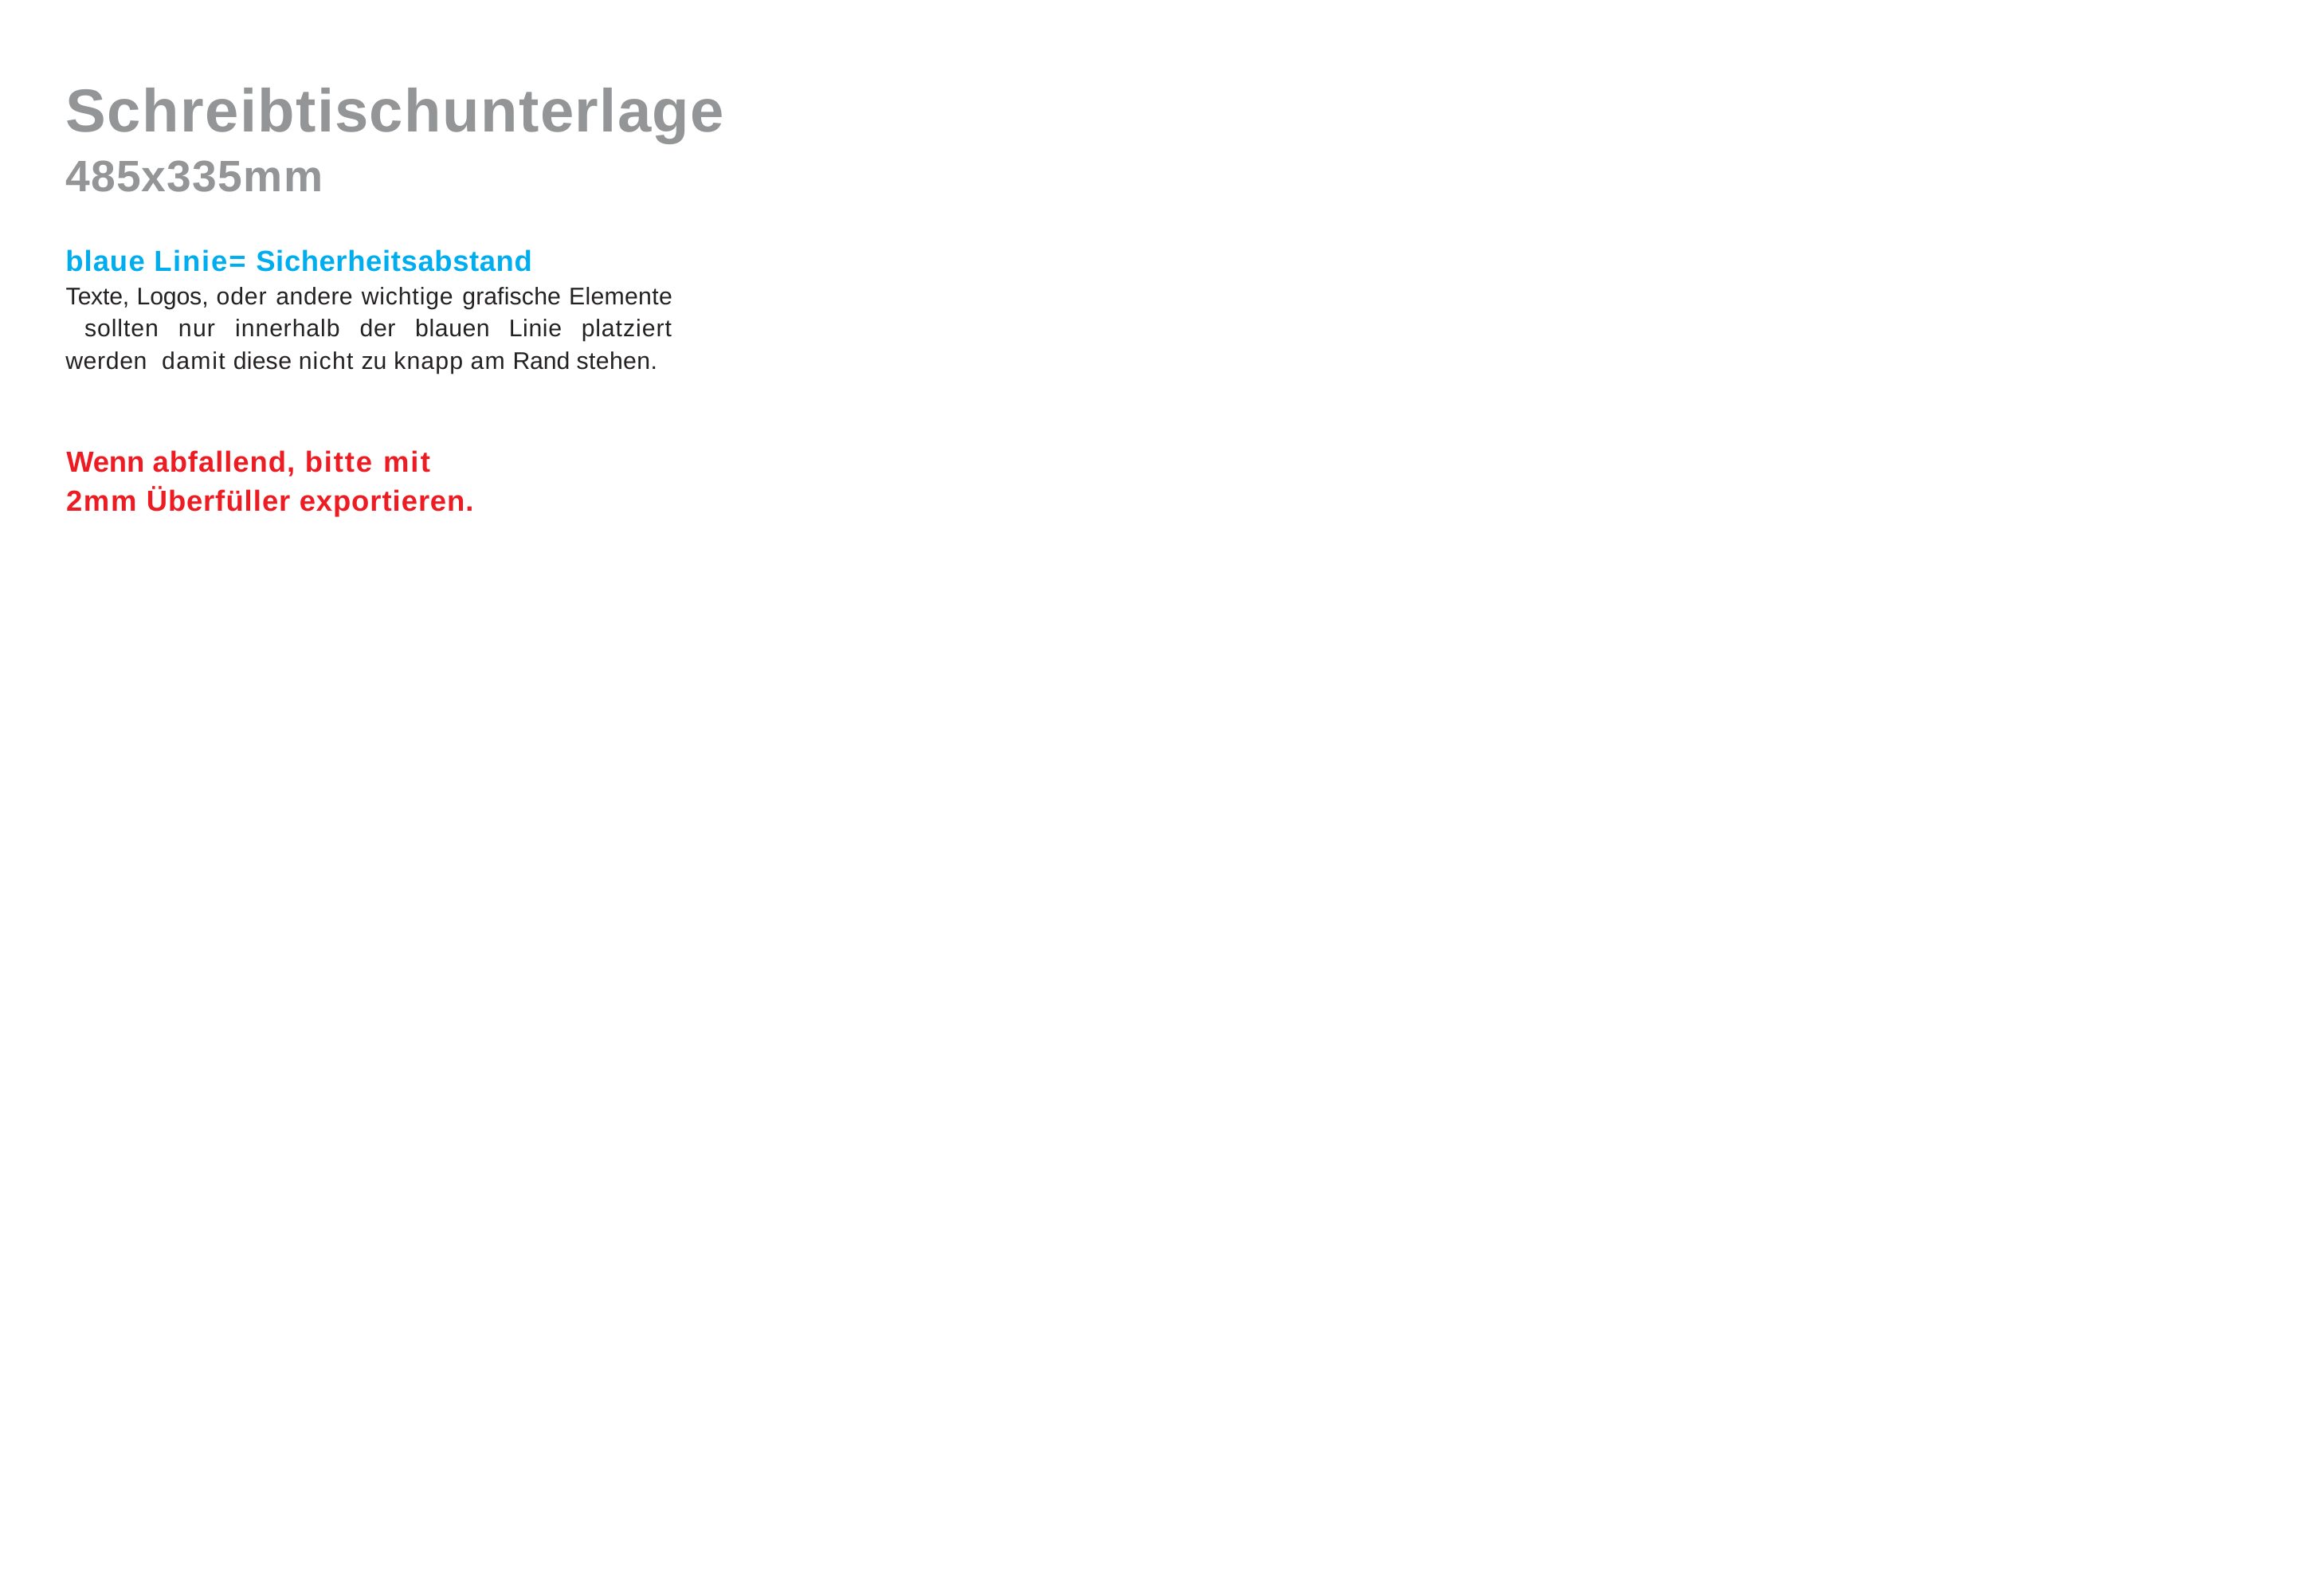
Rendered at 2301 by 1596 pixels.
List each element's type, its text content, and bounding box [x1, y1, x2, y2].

text_box blaue Linie= Sicherheitsabstand Texte, Logos, oder andere wichtige grafische Elemente sollten nur innerhalb der blauen Linie platziert werden damit diese nicht zu knapp am Rand stehen. Wenn abfallend, bitte mit 2mm Überfüller exportieren. [64, 237, 673, 517]
text_box 485x335mm [64, 146, 327, 201]
title Schreibtischunterlage [64, 69, 729, 338]
